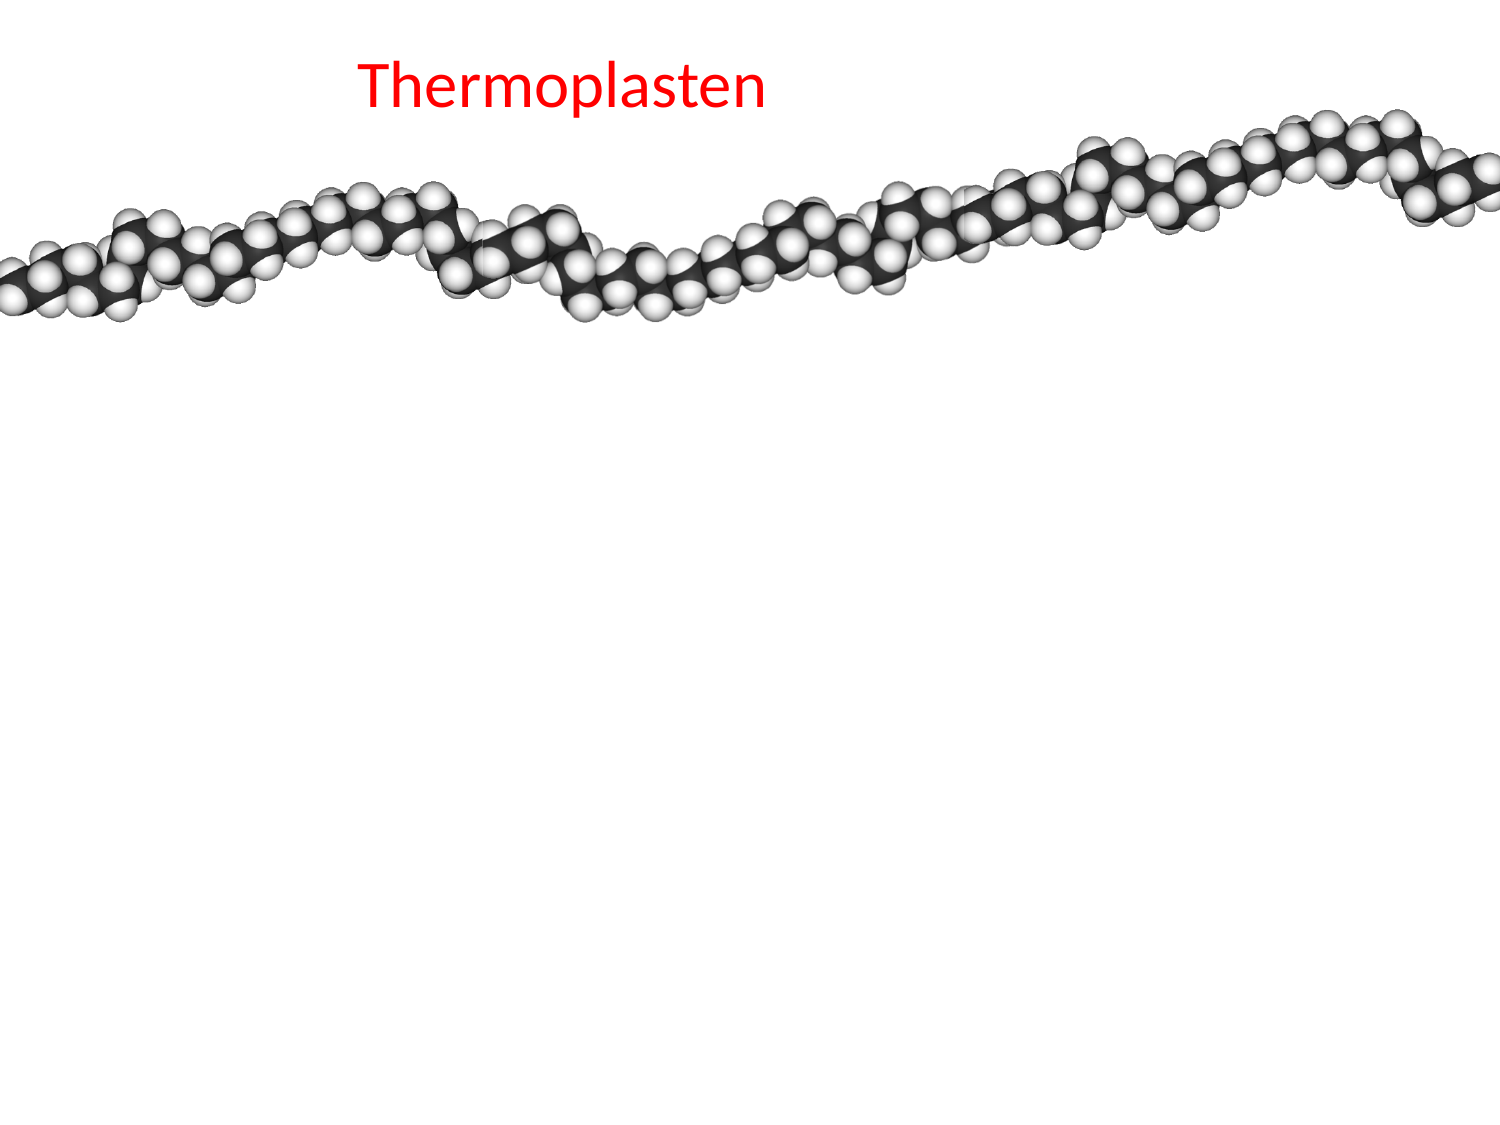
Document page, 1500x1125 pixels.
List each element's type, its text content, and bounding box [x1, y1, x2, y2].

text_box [0, 82, 1500, 349]
text_box Polymeren Thermoplasten [29, 33, 1500, 82]
